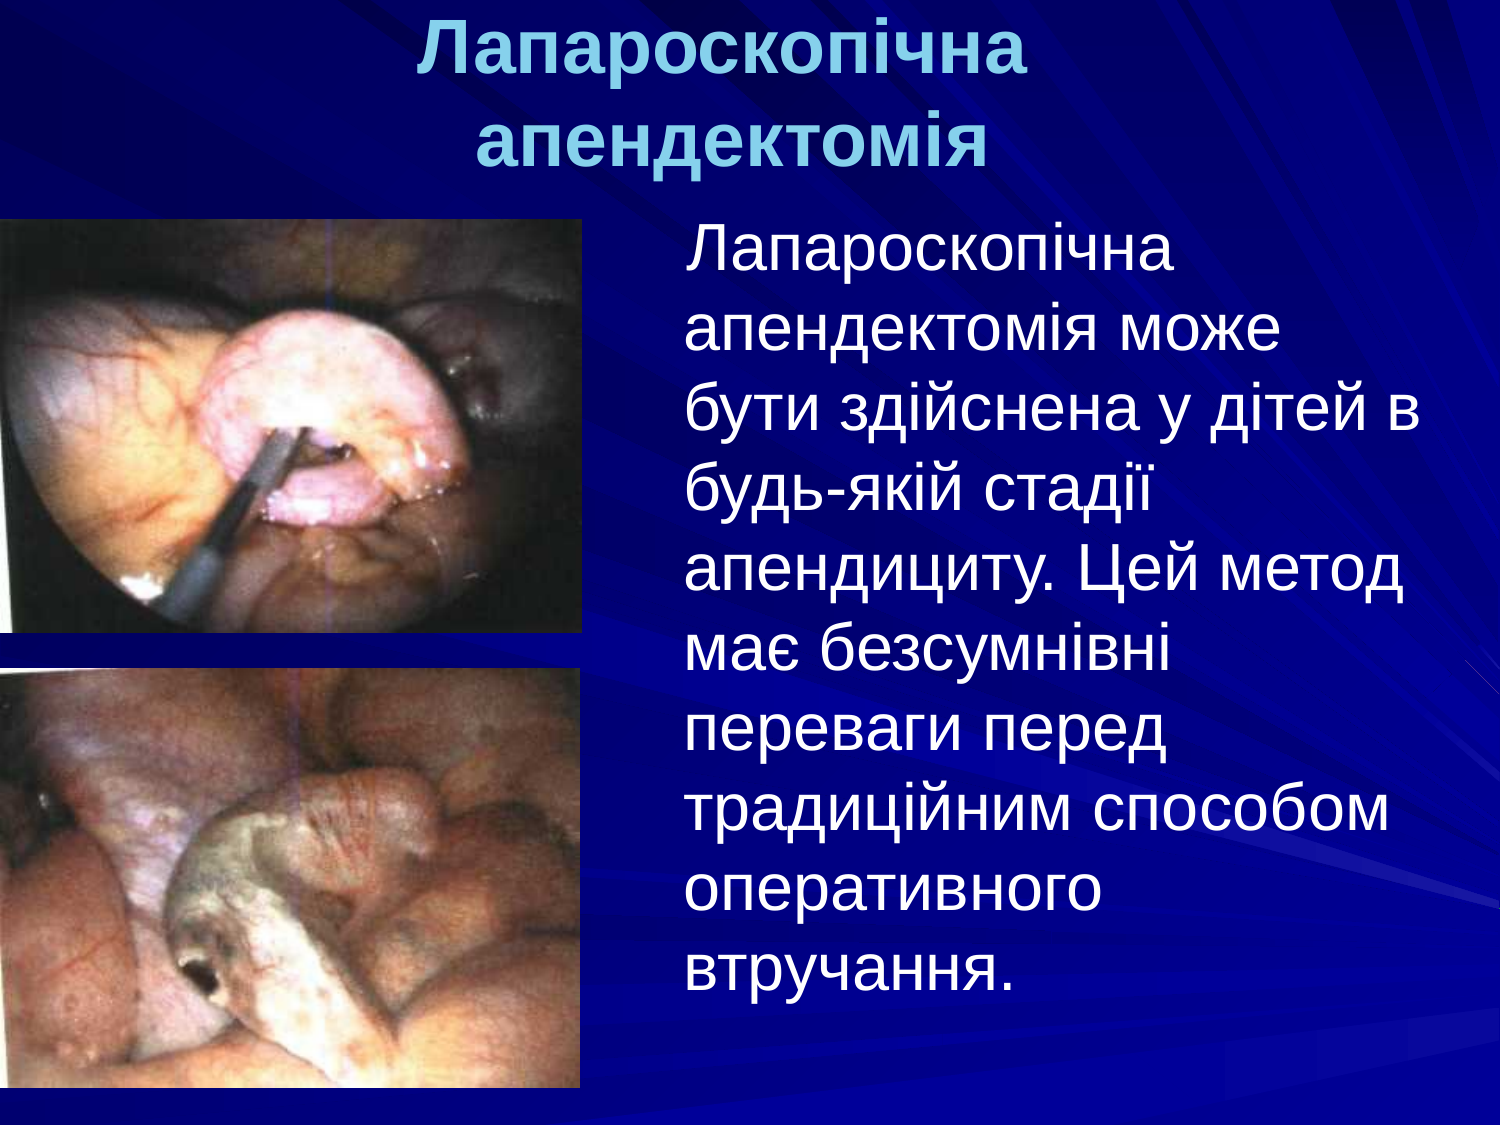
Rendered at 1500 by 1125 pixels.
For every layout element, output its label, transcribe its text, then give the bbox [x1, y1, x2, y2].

list Лапароскопічна апендектомія може бути здійснена у дітей в будь-якій стадії апендициту. Цей метод має безсумнівні переваги перед традиційним способом оперативного втручання. [667, 196, 1447, 1125]
title Лапароскопічна апендектомія [76, 31, 1390, 147]
picture [0, 668, 580, 1088]
picture [0, 219, 582, 633]
